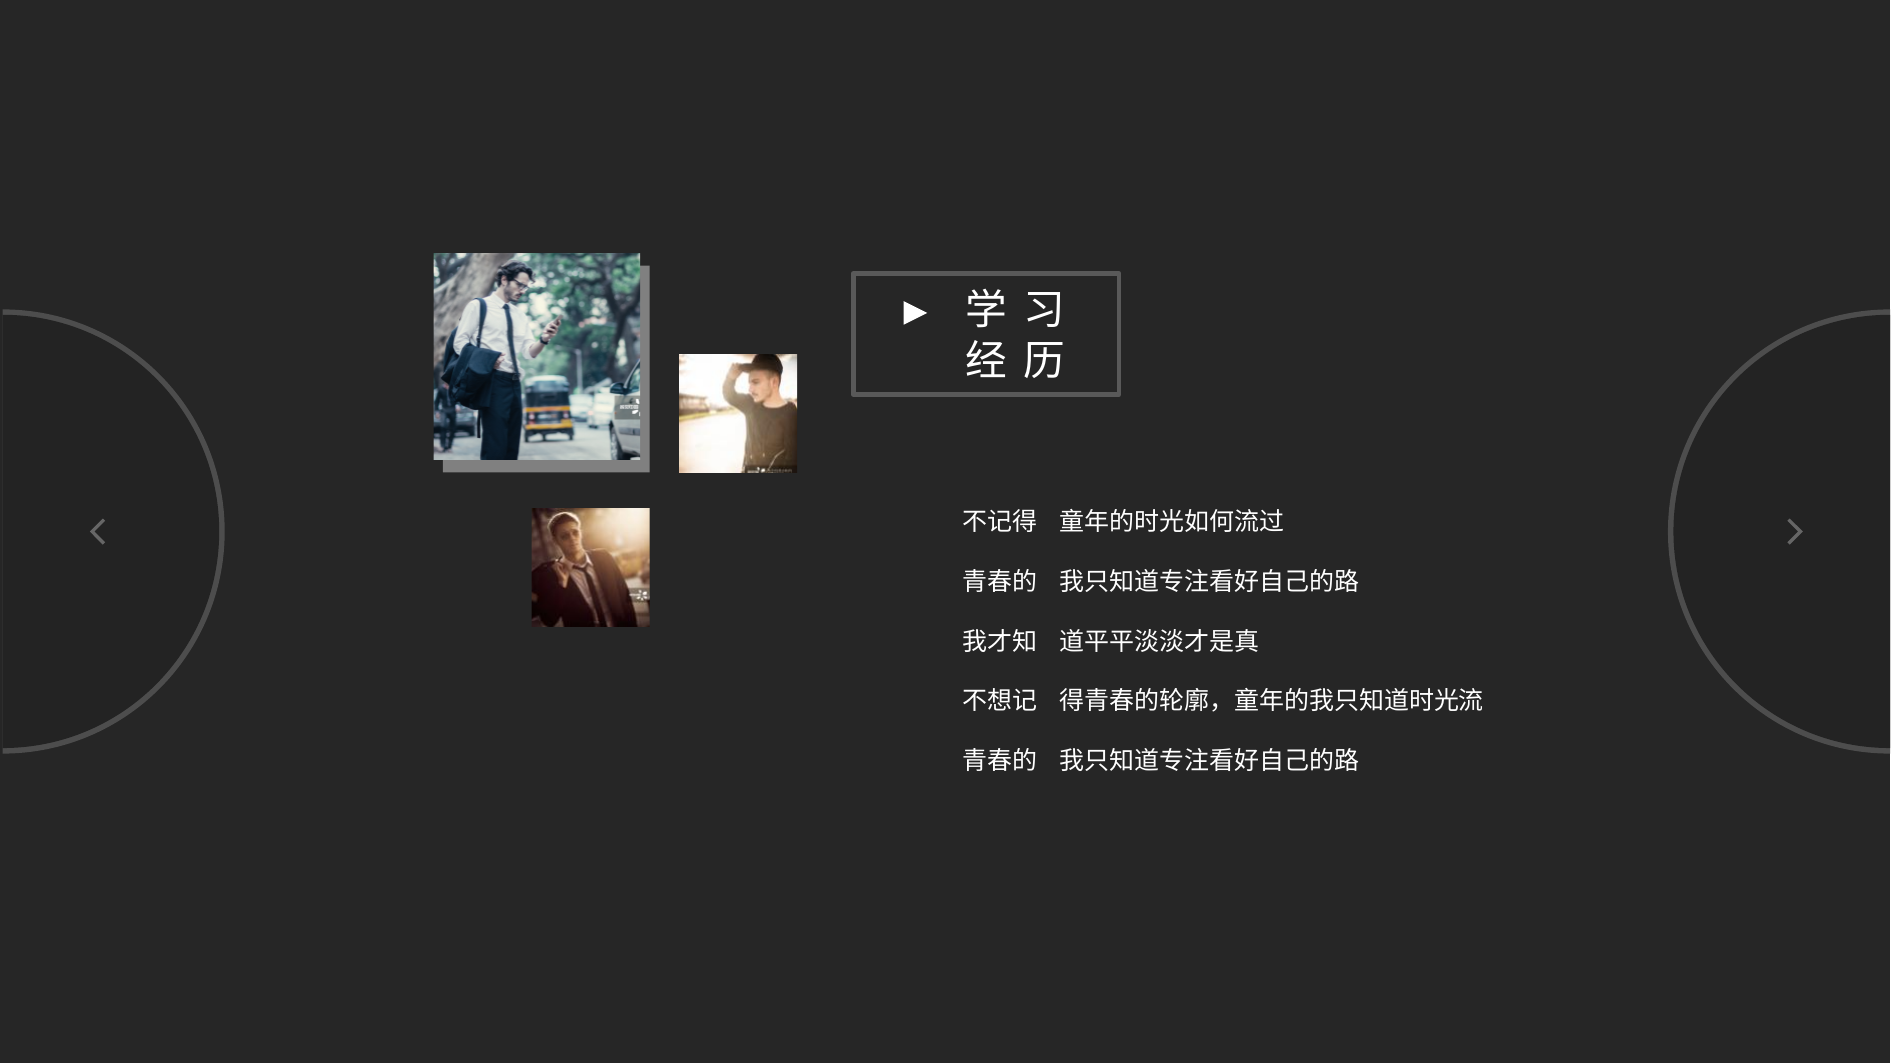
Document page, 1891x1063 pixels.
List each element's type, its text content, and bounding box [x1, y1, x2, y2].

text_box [2, 308, 1891, 755]
text_box 不记得 童年的时光如何流过 青春的 我只知道专注看好自己的路 我才知 道平平淡淡才是真 不想记 得青春的轮廓，童年的我只知道时光流 青春的 我只知道专注看好自己的路 [947, 766, 1500, 783]
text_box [852, 272, 1120, 395]
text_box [432, 252, 651, 473]
